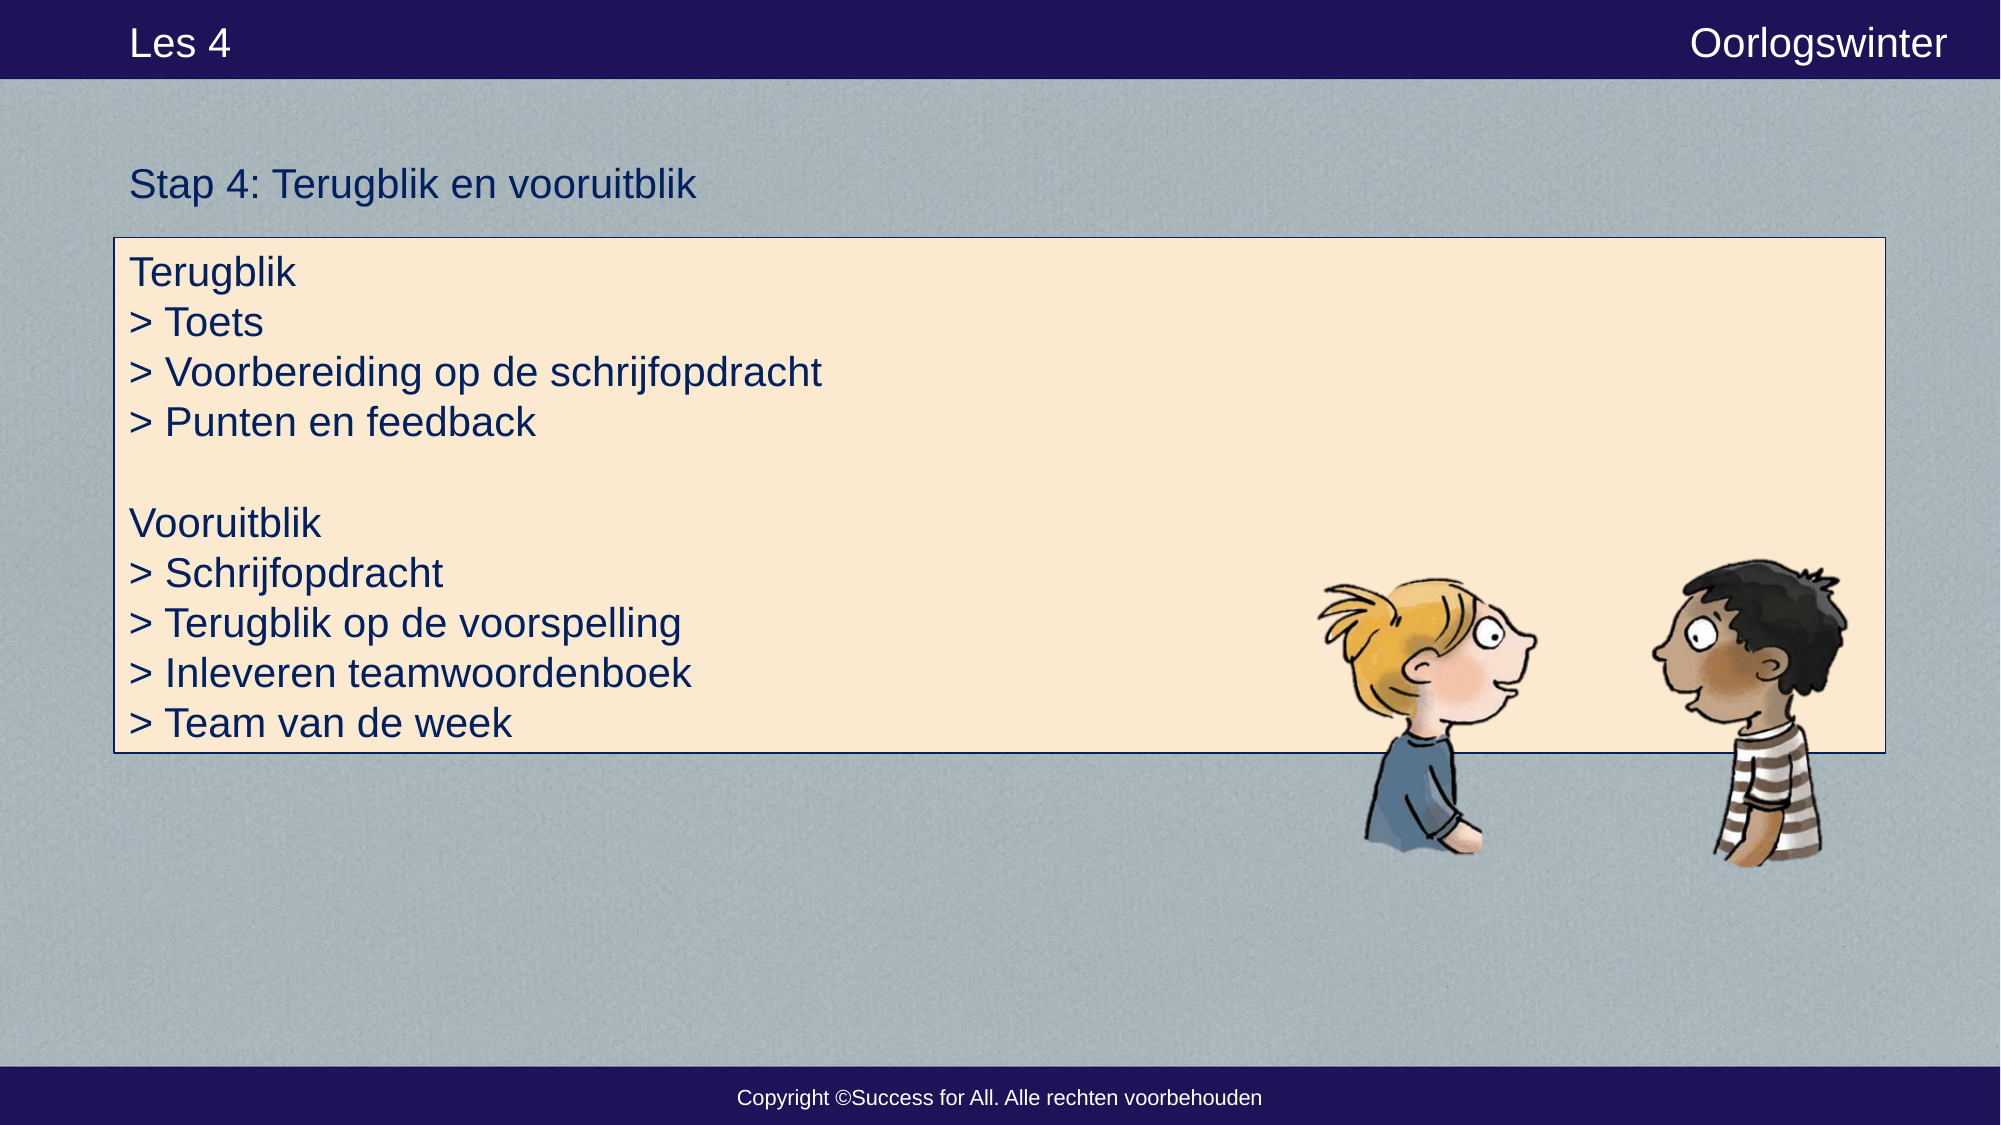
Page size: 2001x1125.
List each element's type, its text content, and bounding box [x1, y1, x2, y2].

text_box Stap 4: Terugblik en vooruitblik [113, 148, 1635, 214]
picture [0, 0, 2001, 1125]
text_box Oorlogswinter [786, 8, 1963, 74]
text_box Copyright ©Success for All. Alle rechten voorbehouden [0, 1076, 2000, 1125]
text_box Les 4 [114, 8, 354, 74]
text_box Terugblik > Toets > Voorbereiding op de schrijfopdracht > Punten en feedback Vooruitblik > Schrijfopdracht > Terugblik op de voorspelling > Inleveren teamwoordenboek > Team van de week [113, 237, 1886, 753]
